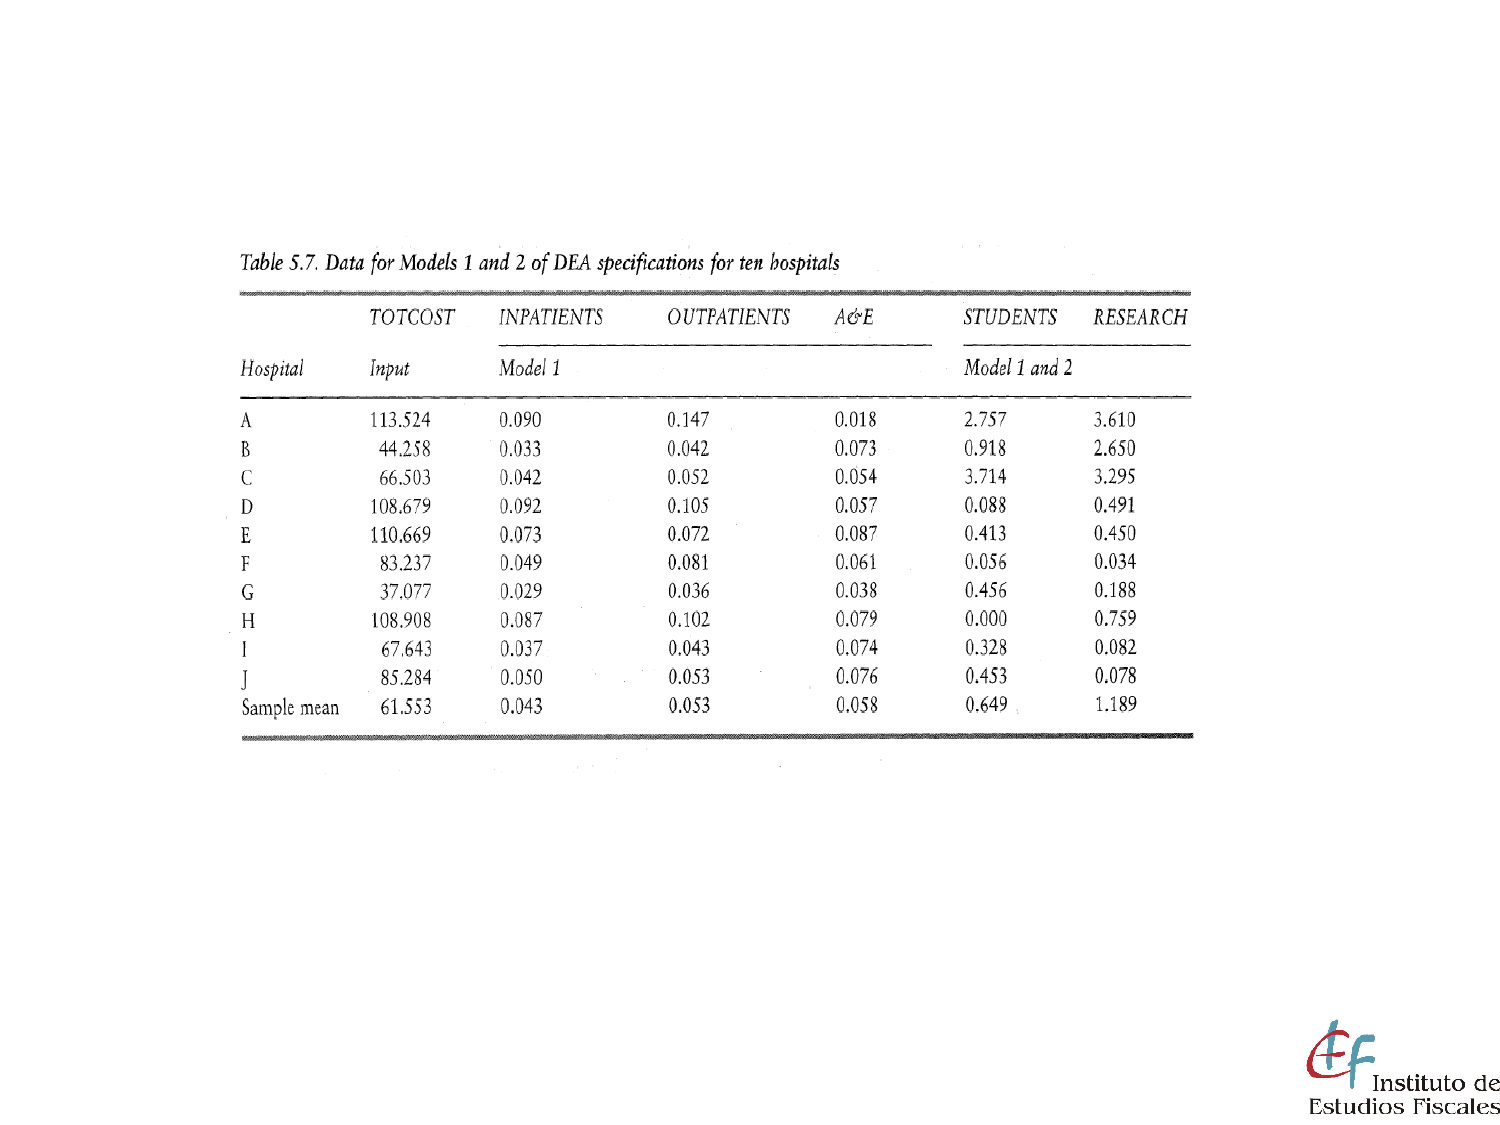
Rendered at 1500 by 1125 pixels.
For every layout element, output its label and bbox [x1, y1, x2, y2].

text_box [82, 93, 1383, 334]
picture [1306, 1019, 1500, 1114]
picture [222, 234, 1208, 774]
